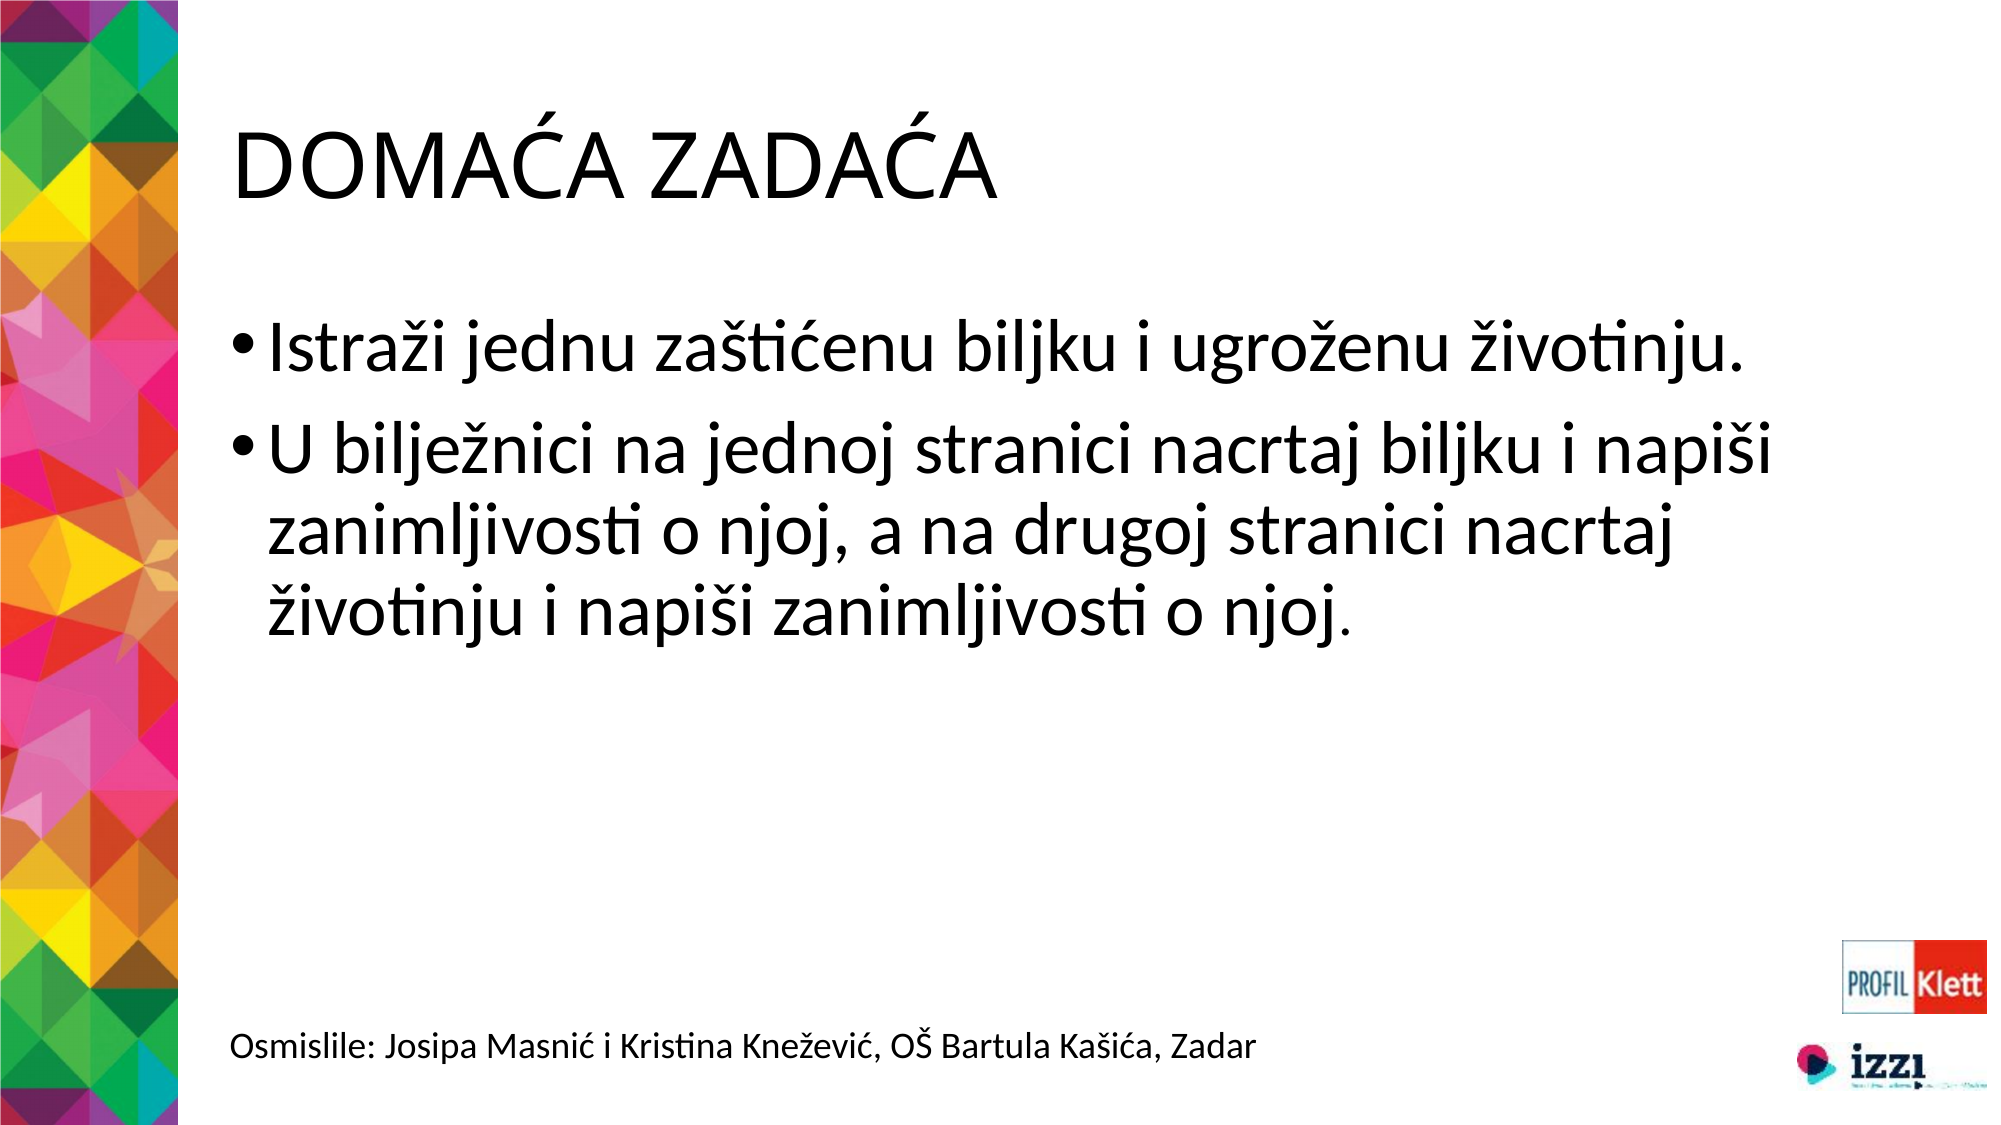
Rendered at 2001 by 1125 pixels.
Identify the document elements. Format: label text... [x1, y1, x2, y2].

text_box Osmislile: Josipa Masnić i Kristina Knežević, OŠ Bartula Kašića, Zadar [214, 1013, 1409, 1073]
picture [1863, 940, 1987, 1014]
title DOMAĆA ZADAĆA [214, 59, 1863, 278]
picture [1, 2, 178, 1124]
list Istraži jednu zaštićenu biljku i ugroženu životinju. U bilježnici na jednoj stranici nacrtaj biljku i napiši zanimljivosti o njoj, a na drugoj stranici nacrtaj životinju i napiši zanimljivosti o njoj. [214, 299, 1863, 1014]
picture [1797, 1042, 1987, 1091]
